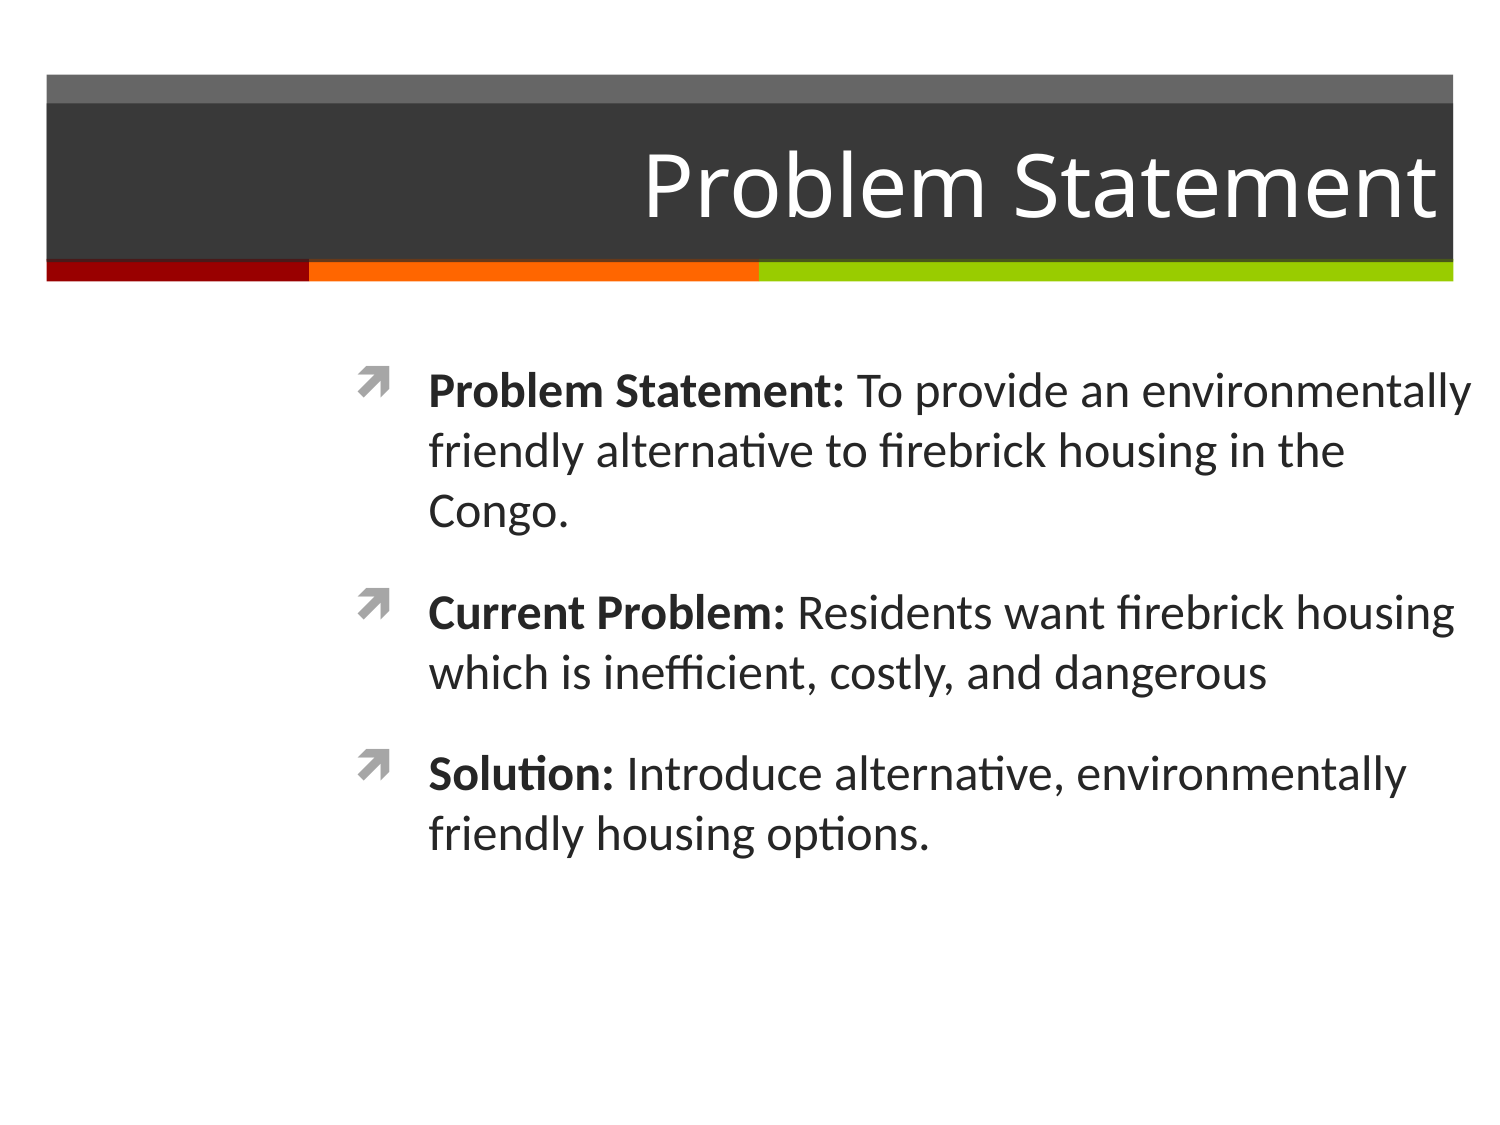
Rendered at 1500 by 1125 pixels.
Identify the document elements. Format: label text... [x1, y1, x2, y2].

title Problem Statement [46, 103, 1454, 263]
list Problem Statement: To provide an environmentally friendly alternative to firebrick housing in the Congo. Current Problem: Residents want firebrick housing which is inefficient, costly, and dangerous Solution: Introduce alternative, environmentally friendly housing options. [339, 350, 1500, 1005]
